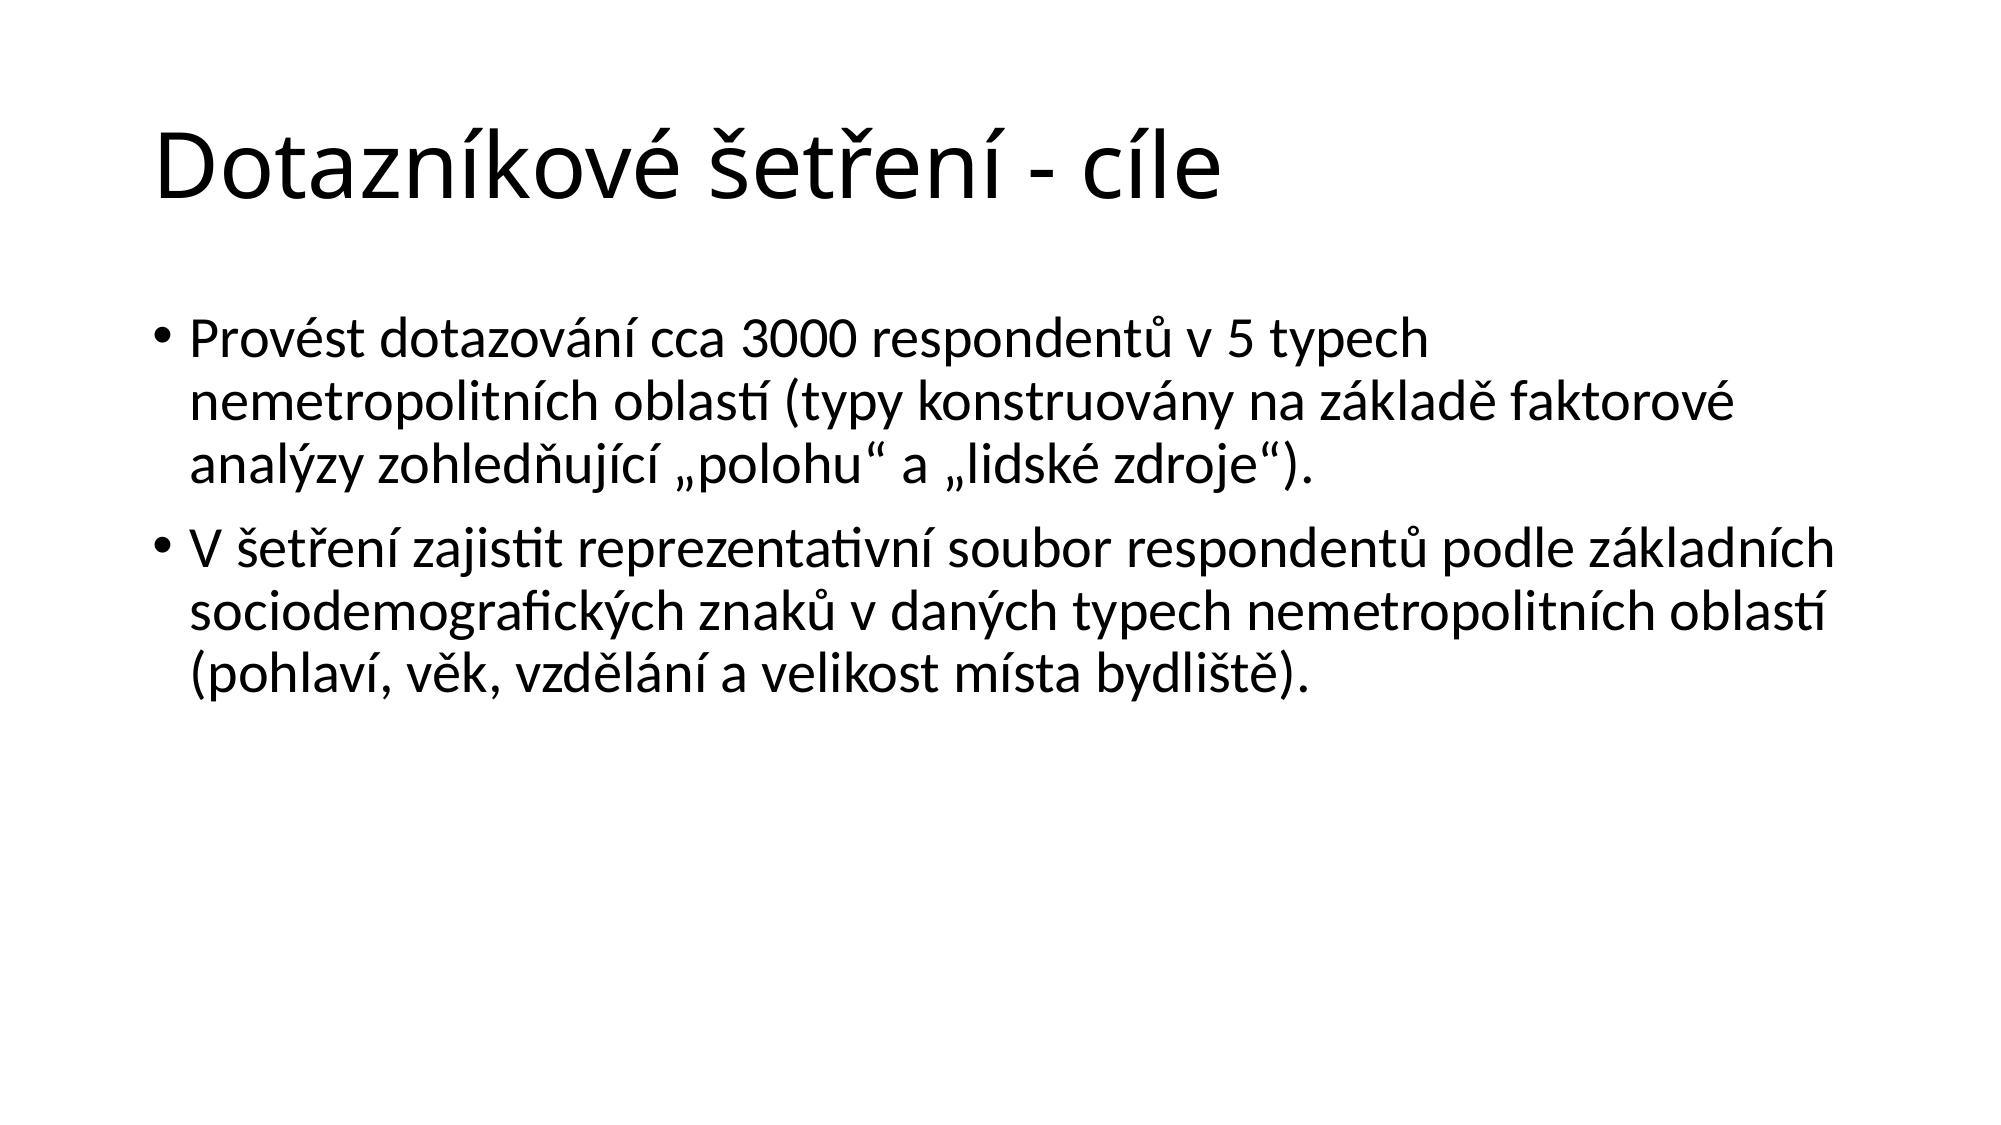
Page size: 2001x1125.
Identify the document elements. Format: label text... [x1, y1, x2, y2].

list Provést dotazování cca 3000 respondentů v 5 typech nemetropolitních oblastí (typy konstruovány na základě faktorové analýzy zohledňující „polohu“ a „lidské zdroje“). V šetření zajistit reprezentativní soubor respondentů podle základních sociodemografických znaků v daných typech nemetropolitních oblastí (pohlaví, věk, vzdělání a velikost místa bydliště). [137, 299, 1863, 1014]
title Dotazníkové šetření - cíle [137, 59, 1863, 278]
